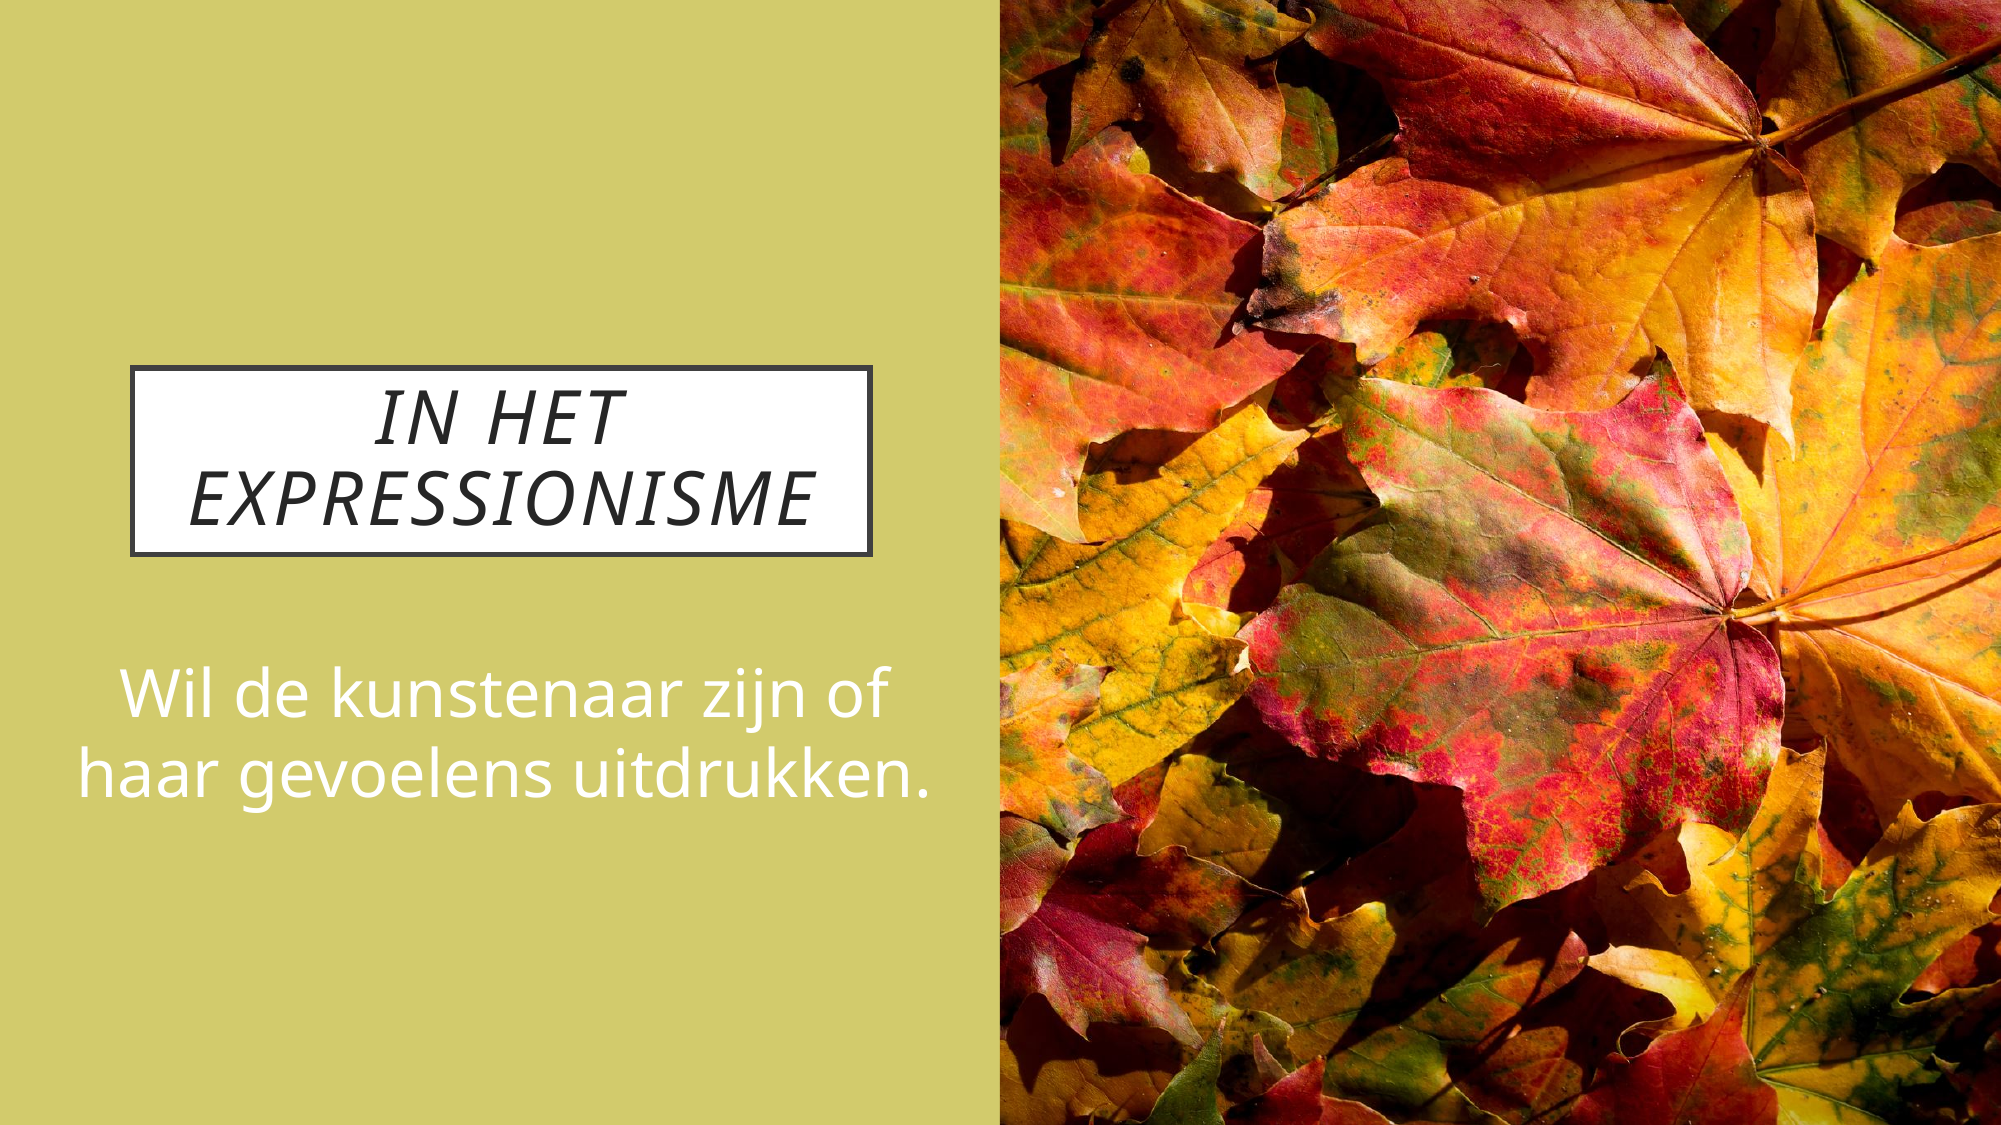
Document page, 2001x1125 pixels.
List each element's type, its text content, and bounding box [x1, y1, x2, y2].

title In het Expressionisme [130, 365, 873, 557]
list Wil de kunstenaar zijn of haar gevoelens uitdrukken. [55, 643, 955, 1077]
picture [999, 0, 2001, 1125]
